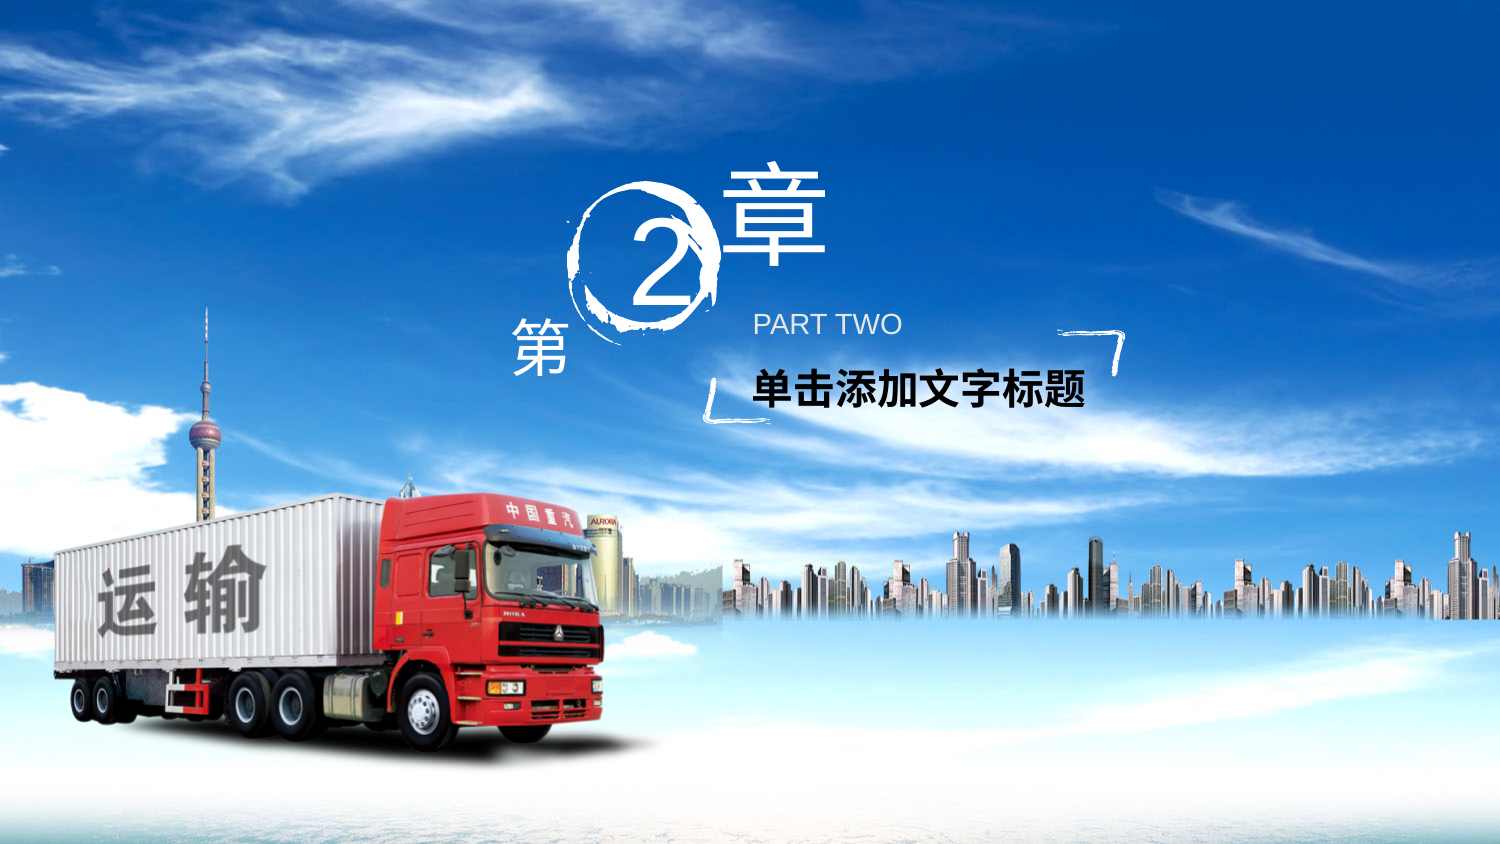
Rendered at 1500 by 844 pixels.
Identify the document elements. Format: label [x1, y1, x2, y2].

text_box [566, 180, 722, 346]
picture [0, 0, 1500, 844]
